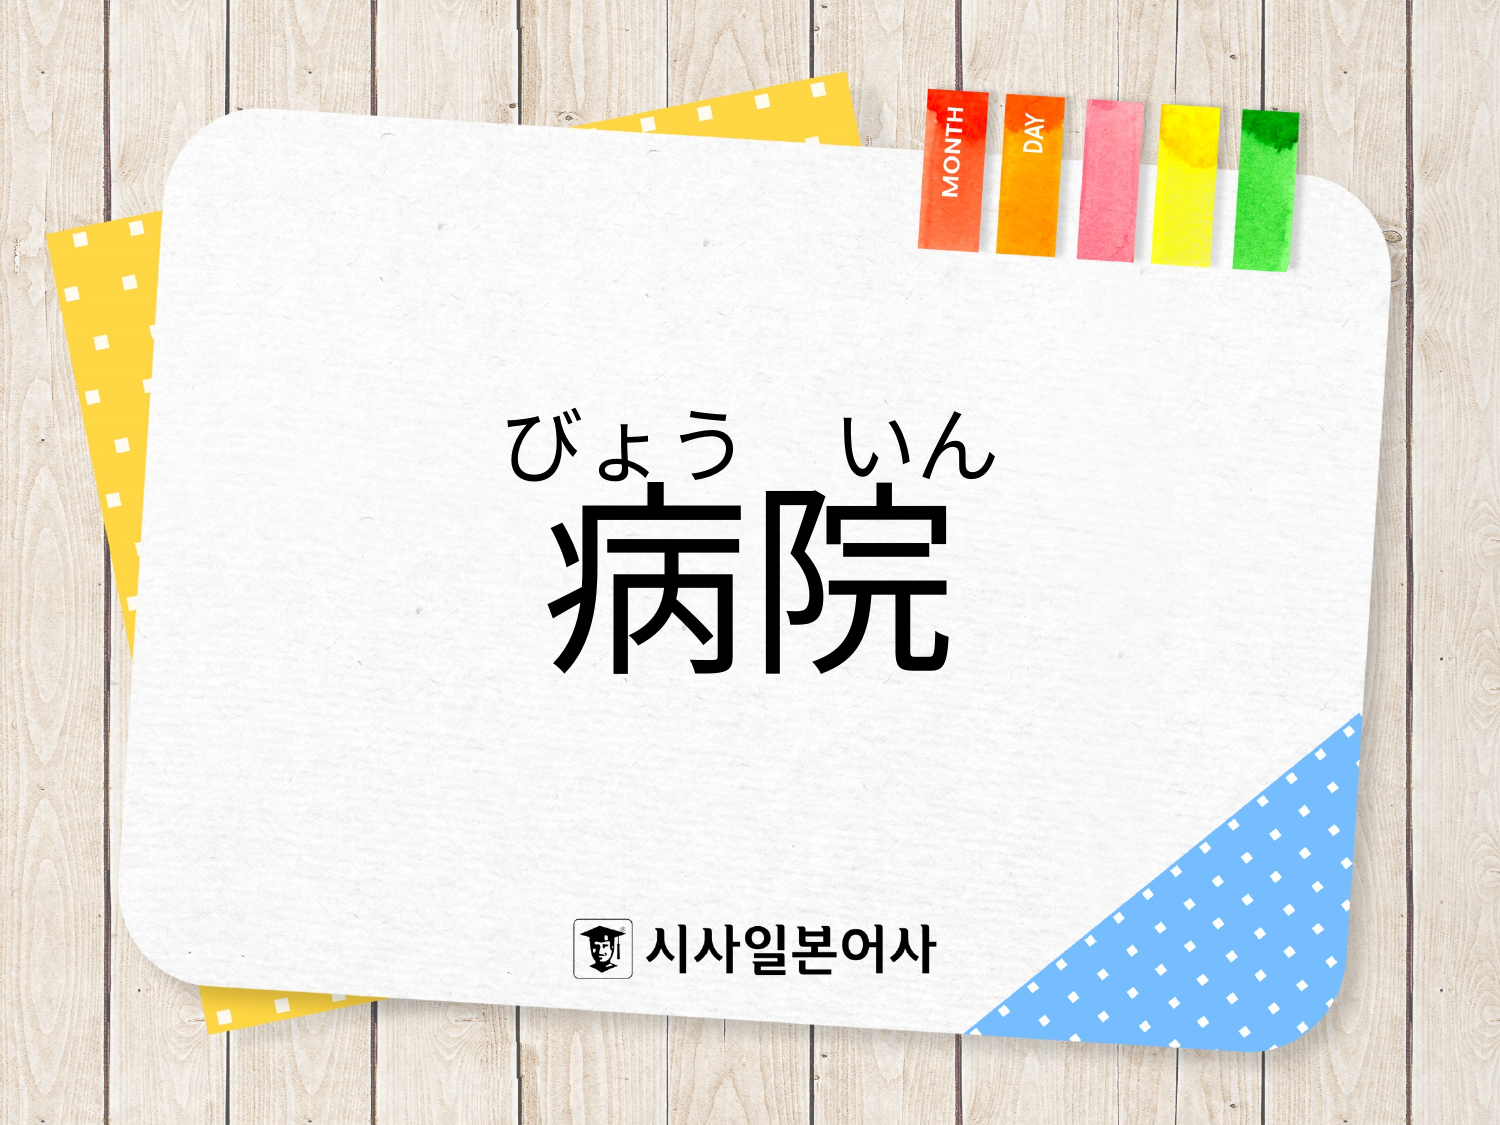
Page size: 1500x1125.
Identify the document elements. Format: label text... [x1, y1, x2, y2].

text_box びょう いん [485, 385, 1015, 501]
title 病院 [75, 338, 1425, 811]
picture [0, 0, 1500, 1125]
